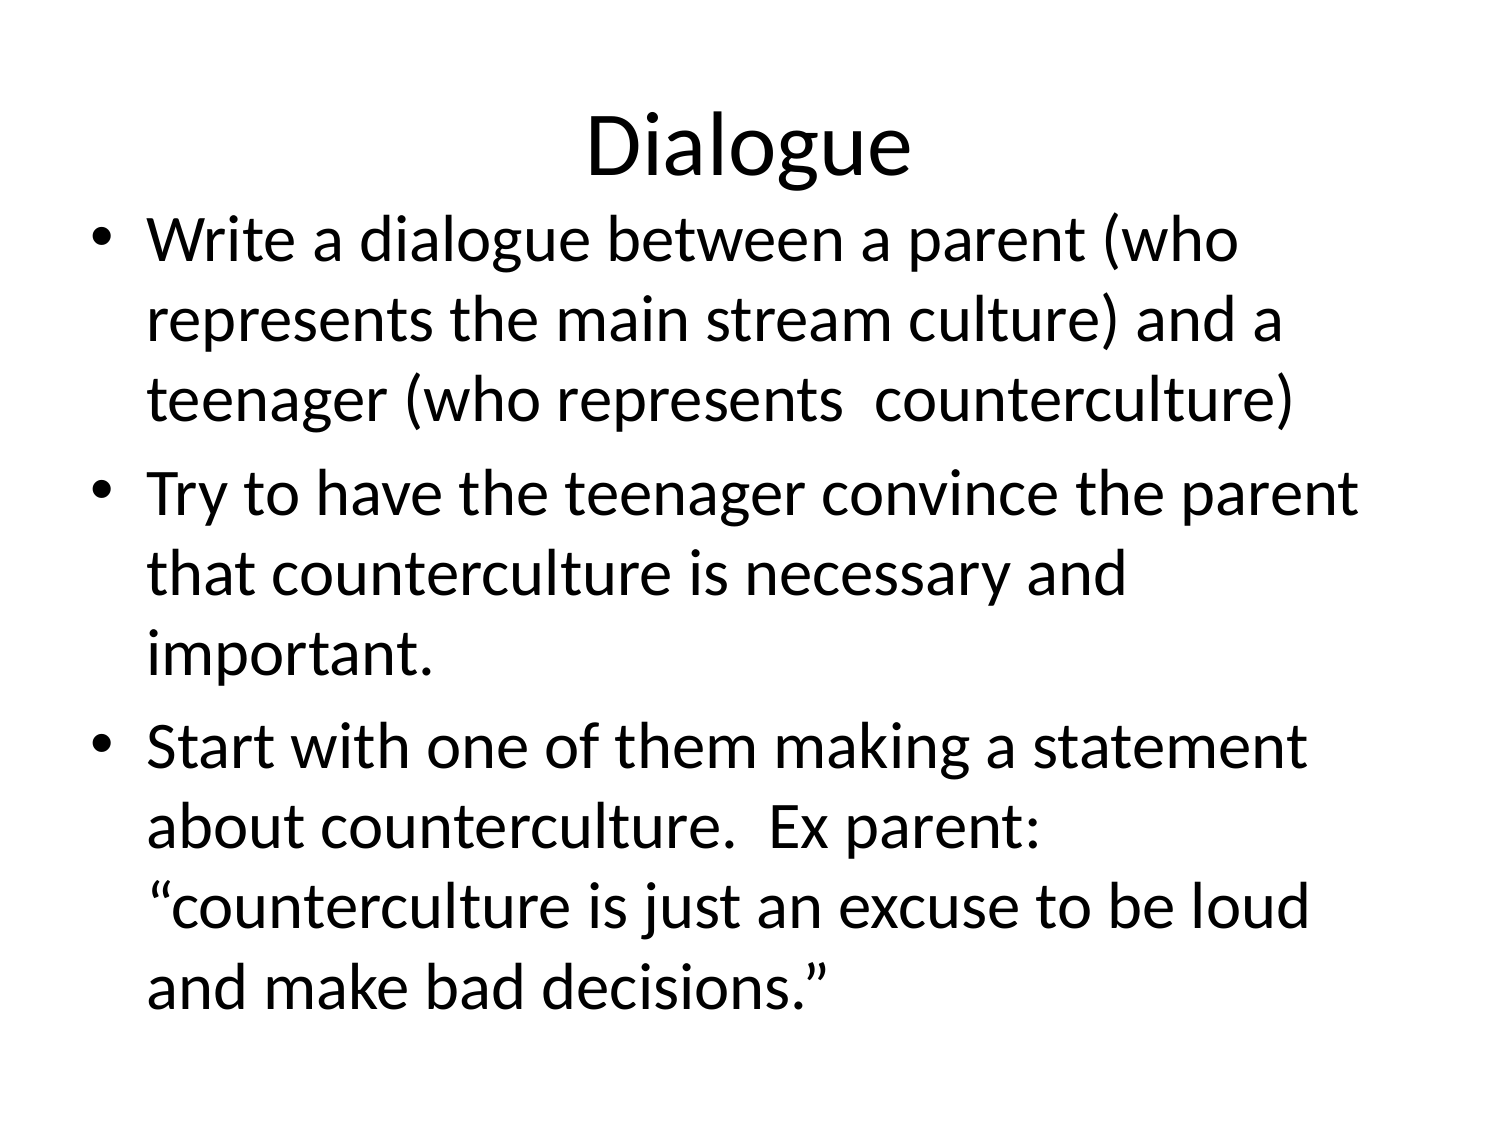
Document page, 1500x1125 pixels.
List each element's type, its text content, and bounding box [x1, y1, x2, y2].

title Dialogue [75, 45, 1425, 187]
list Write a dialogue between a parent (who represents the main stream culture) and a teenager (who represents counterculture) Try to have the teenager convince the parent that counterculture is necessary and important. Start with one of them making a statement about counterculture. Ex parent: “counterculture is just an excuse to be loud and make bad decisions.” [75, 187, 1425, 1125]
